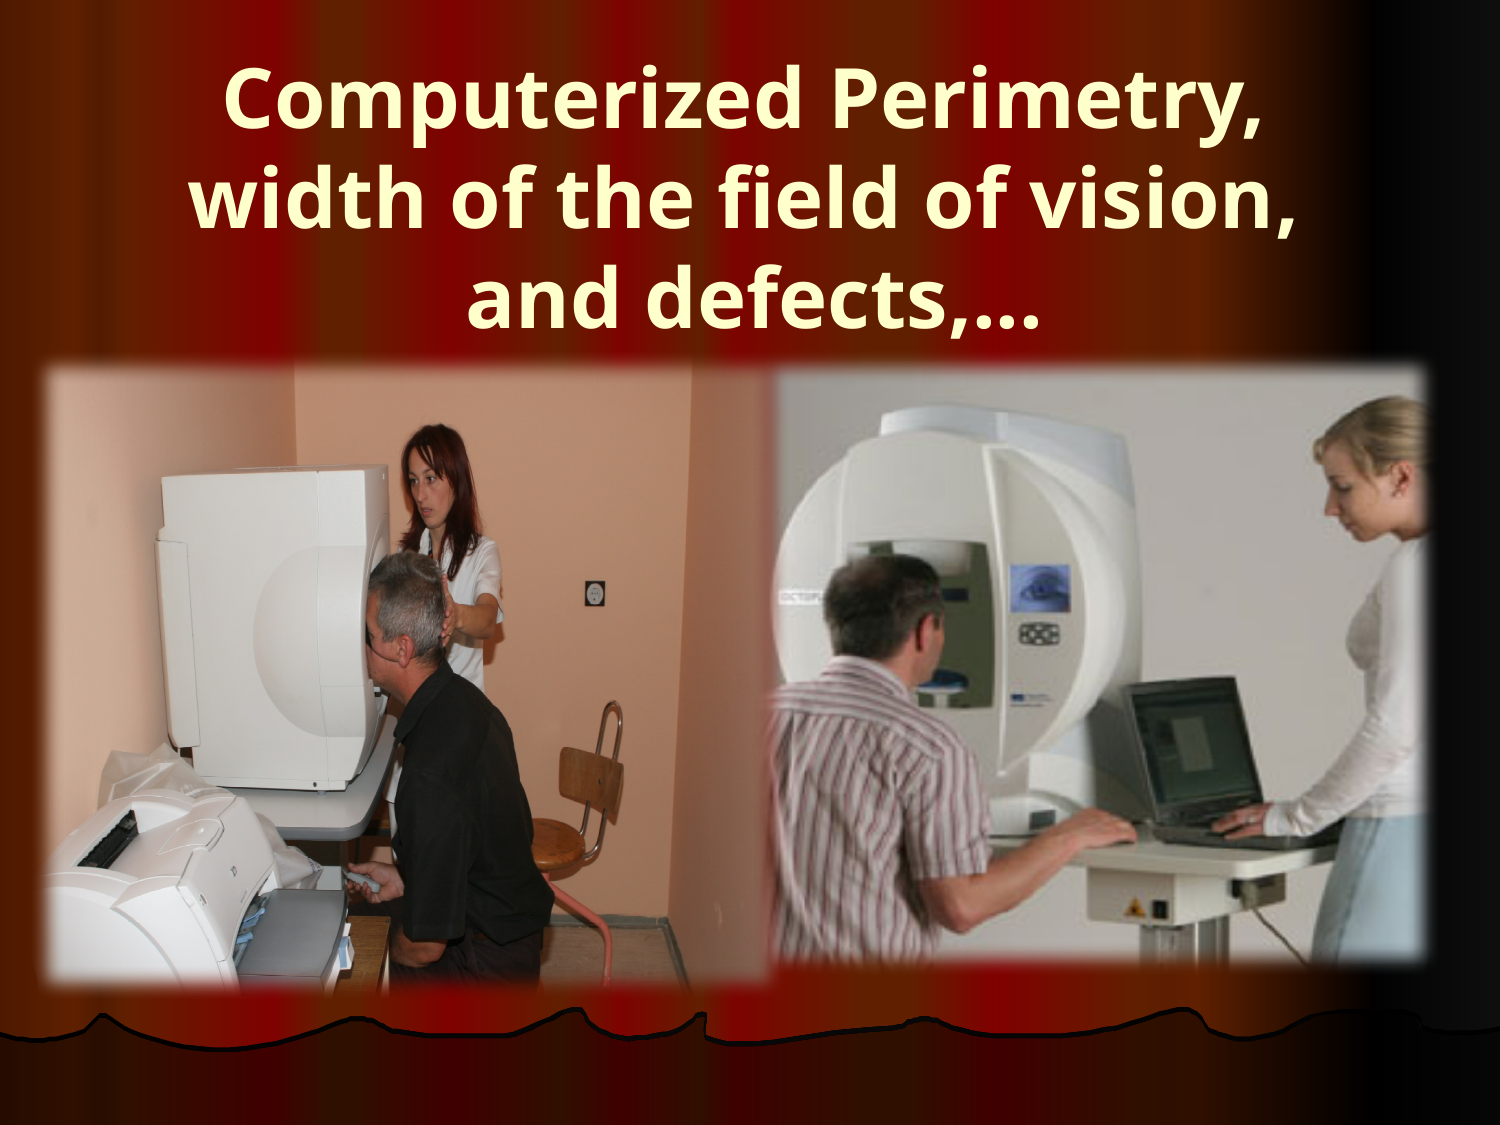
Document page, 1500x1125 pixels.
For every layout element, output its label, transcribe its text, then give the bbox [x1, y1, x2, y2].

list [754, 349, 1440, 977]
title Computerized Perimetry, width of the field of vision, and defects,... [4, 101, 1500, 289]
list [29, 349, 787, 1000]
